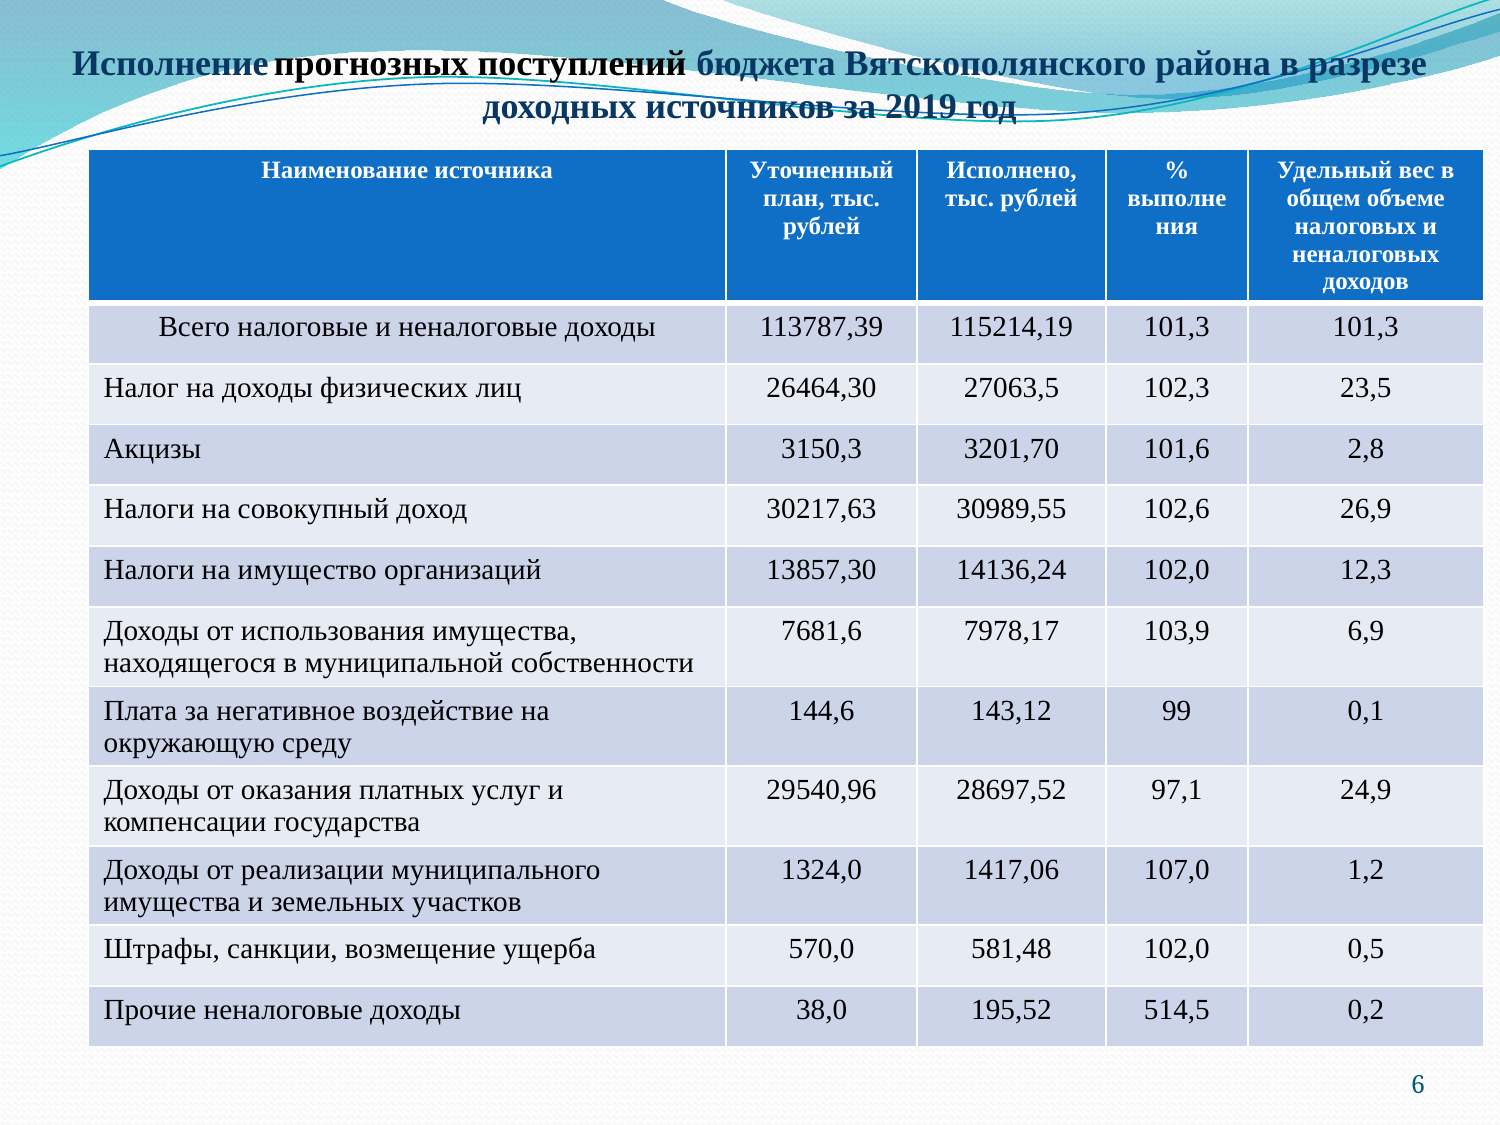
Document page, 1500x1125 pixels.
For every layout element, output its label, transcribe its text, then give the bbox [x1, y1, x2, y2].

table_cell 102,3 [1107, 365, 1247, 424]
table_cell 102,0 [1107, 547, 1247, 606]
title Исполнение прогнозных поступлений бюджета Вятскополянского района в разрезе доходных источников за 2019 год [0, 30, 1500, 126]
table_cell Прочие неналоговые доходы [89, 987, 725, 1046]
table_header Наименование источника [89, 150, 725, 300]
table_header Удельный вес в общем объеме налоговых и неналоговых доходов [1249, 150, 1483, 300]
table_cell 0,1 [1249, 687, 1483, 765]
table_cell 97,1 [1107, 767, 1247, 845]
table_cell 107,0 [1107, 847, 1247, 924]
table_cell Доходы от оказания платных услуг и компенсации государства [89, 767, 725, 845]
table_cell 195,52 [918, 987, 1105, 1046]
table_cell 30989,55 [918, 486, 1105, 545]
table_cell 143,12 [918, 687, 1105, 765]
table_cell 7681,6 [727, 608, 916, 686]
table_cell Штрафы, санкции, возмещение ущерба [89, 926, 725, 985]
table_header % выполнения [1107, 150, 1247, 300]
table_cell 24,9 [1249, 767, 1483, 845]
table_cell 3201,70 [918, 425, 1105, 484]
table_cell 0,2 [1249, 987, 1483, 1046]
slide_number 6 [1299, 1042, 1425, 1103]
table_cell 101,6 [1107, 425, 1247, 484]
table_cell Акцизы [89, 425, 725, 484]
table_cell 30217,63 [727, 486, 916, 545]
table_cell Плата за негативное воздействие на окружающую среду [89, 687, 725, 765]
table_cell 28697,52 [918, 767, 1105, 845]
table_header Исполнено, тыс. рублей [918, 150, 1105, 300]
table_cell 38,0 [727, 987, 916, 1046]
table_cell 101,3 [1107, 306, 1247, 363]
table_cell Налоги на совокупный доход [89, 486, 725, 545]
table_cell 7978,17 [918, 608, 1105, 686]
table_cell 13857,30 [727, 547, 916, 606]
table_cell 14136,24 [918, 547, 1105, 606]
table_cell 1417,06 [918, 847, 1105, 924]
table_cell 101,3 [1249, 306, 1483, 363]
table_cell 102,6 [1107, 486, 1247, 545]
table_cell 113787,39 [727, 306, 916, 363]
table_cell Налоги на имущество организаций [89, 547, 725, 606]
table_cell Доходы от реализации муниципального имущества и земельных участков [89, 847, 725, 924]
table_cell 12,3 [1249, 547, 1483, 606]
table_cell Налог на доходы физических лиц [89, 365, 725, 424]
table_cell 23,5 [1249, 365, 1483, 424]
table_cell 115214,19 [918, 306, 1105, 363]
table_cell 514,5 [1107, 987, 1247, 1046]
table_cell 6,9 [1249, 608, 1483, 686]
table_cell 27063,5 [918, 365, 1105, 424]
table_cell 581,48 [918, 926, 1105, 985]
table_cell 26464,30 [727, 365, 916, 424]
table_cell 0,5 [1249, 926, 1483, 985]
table_cell 1,2 [1249, 847, 1483, 924]
table_header Уточненный план, тыс. рублей [727, 150, 916, 300]
table_cell 99 [1107, 687, 1247, 765]
table_cell 570,0 [727, 926, 916, 985]
table_cell 3150,3 [727, 425, 916, 484]
table_cell Всего налоговые и неналоговые доходы [89, 306, 725, 363]
table_cell 29540,96 [727, 767, 916, 845]
table_cell 144,6 [727, 687, 916, 765]
table_cell 1324,0 [727, 847, 916, 924]
table_cell 2,8 [1249, 425, 1483, 484]
table_cell 26,9 [1249, 486, 1483, 545]
table_cell 103,9 [1107, 608, 1247, 686]
table_cell 102,0 [1107, 926, 1247, 985]
table_cell Доходы от использования имущества, находящегося в муниципальной собственности [89, 608, 725, 686]
